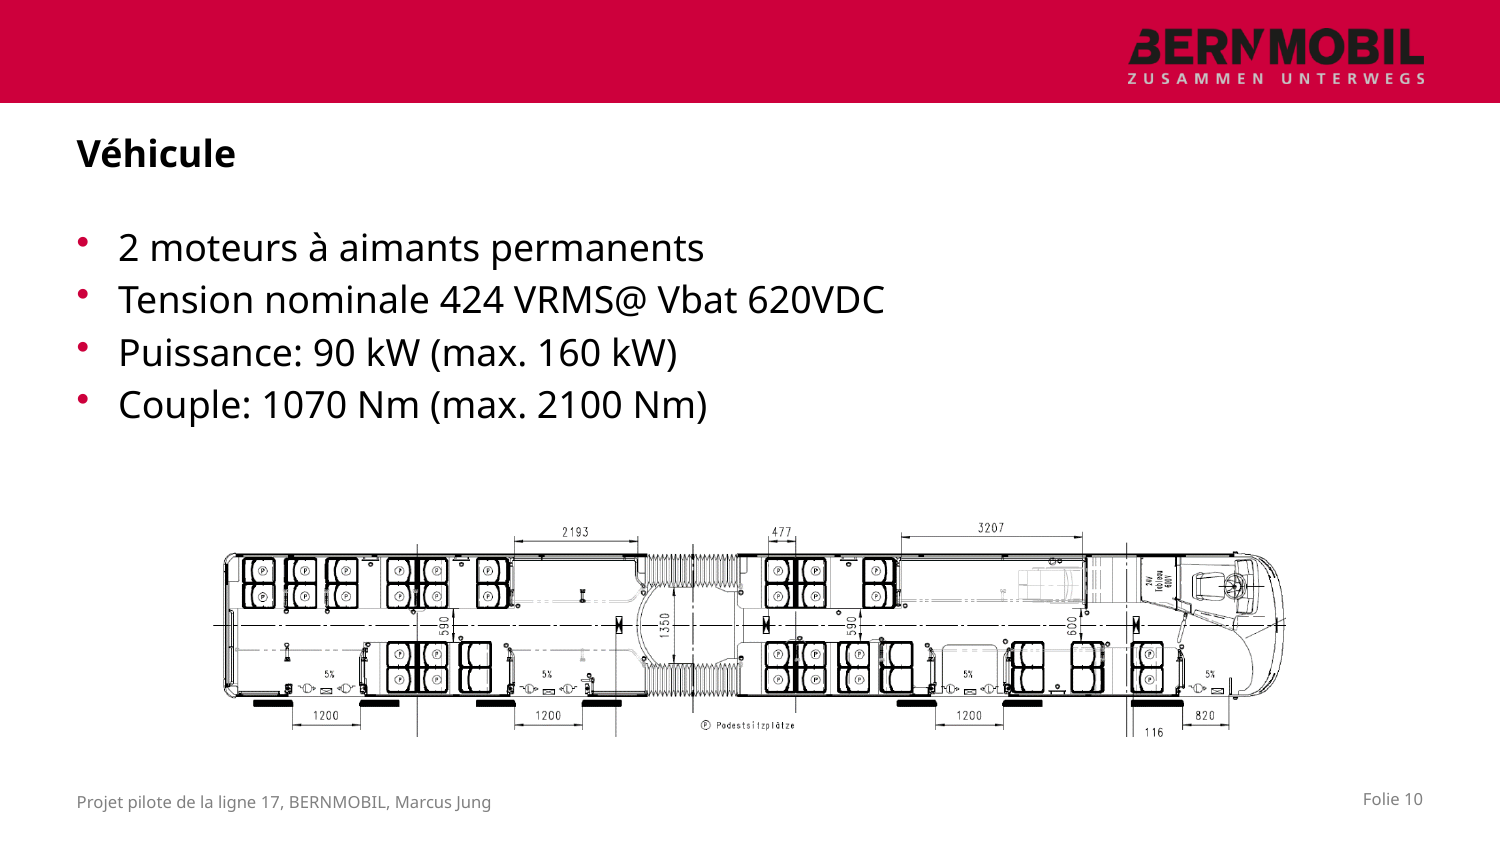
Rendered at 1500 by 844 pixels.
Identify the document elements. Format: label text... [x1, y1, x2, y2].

picture [209, 513, 1287, 738]
title Véhicule [76, 129, 1424, 192]
slide_number Folie 10 [1068, 776, 1424, 812]
picture [1128, 28, 1424, 84]
footer Projet pilote de la ligne 17, BERNMOBIL, Marcus Jung [76, 776, 1045, 812]
list 2 moteurs à aimants permanents Tension nominale 424 VRMS@ Vbat 620VDC Puissance: 90 kW (max. 160 kW) Couple: 1070 Nm (max. 2100 Nm) [76, 223, 1424, 750]
